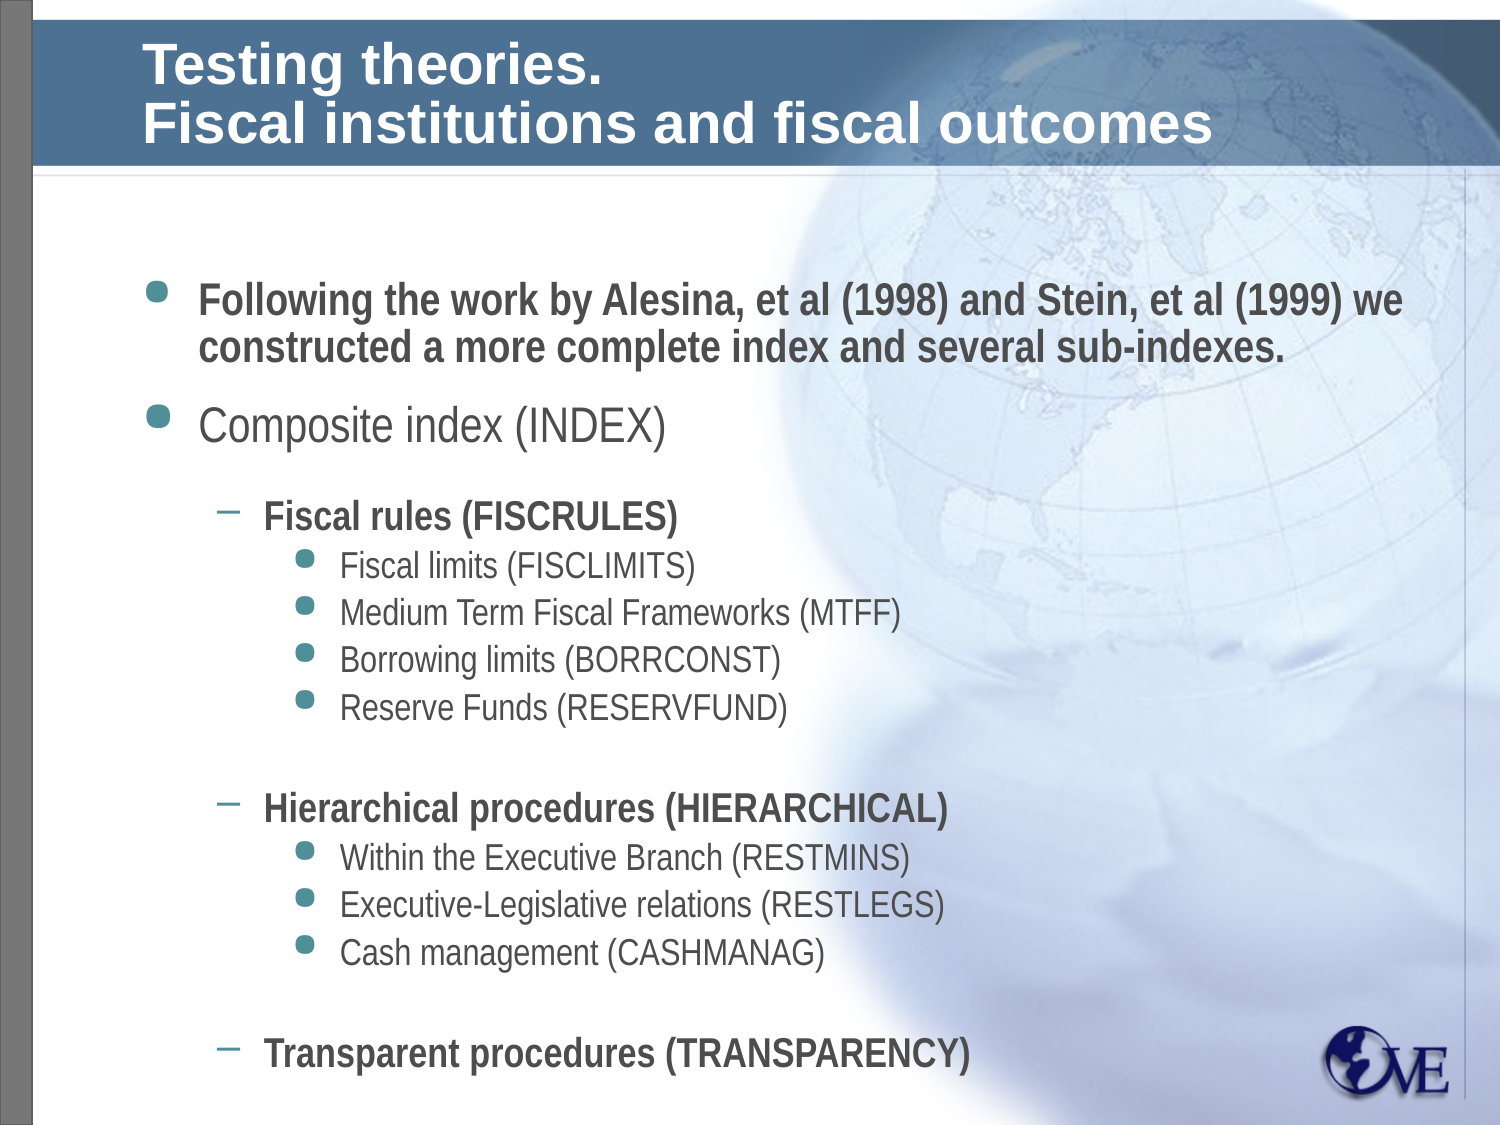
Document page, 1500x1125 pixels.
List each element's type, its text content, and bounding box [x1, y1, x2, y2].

picture [33, 0, 1500, 1125]
title Testing theories. Fiscal institutions and fiscal outcomes [126, 16, 1461, 164]
list Following the work by Alesina, et al (1998) and Stein, et al (1999) we constructed a more complete index and several sub-indexes. Composite index (INDEX) Fiscal rules (FISCRULES) Fiscal limits (FISCLIMITS) Medium Term Fiscal Frameworks (MTFF) Borrowing limits (BORRCONST) Reserve Funds (RESERVFUND) Hierarchical procedures (HIERARCHICAL) Within the Executive Branch (RESTMINS) Executive-Legislative relations (RESTLEGS) Cash management (CASHMANAG) Transparent procedures (TRANSPARENCY) [126, 270, 1463, 1125]
